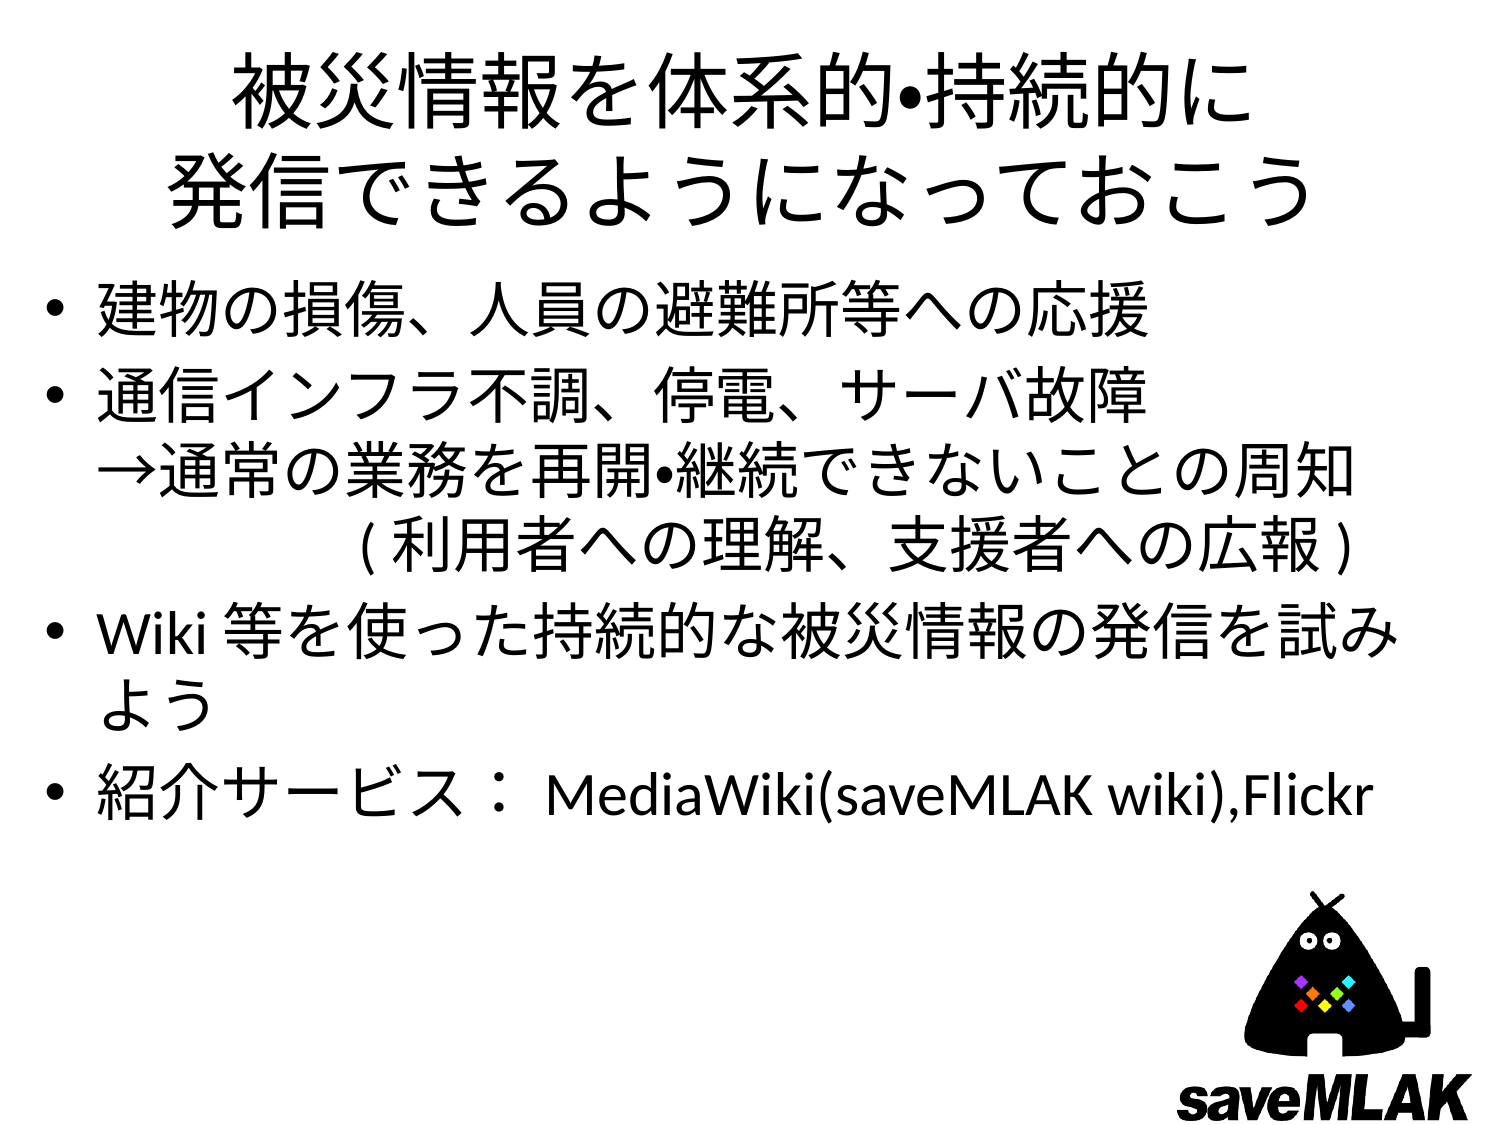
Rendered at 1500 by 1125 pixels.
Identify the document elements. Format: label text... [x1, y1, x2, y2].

list 建物の損傷、人員の避難所等への応援 通信インフラ不調、停電、サーバ故障 →通常の業務を再開・継続できないことの周知 (利用者への理解、支援者への広報) Wiki等を使った持続的な被災情報の発信を試みよう 紹介サービス：MediaWiki(saveMLAK wiki),Flickr [29, 262, 1455, 1005]
title 被災情報を体系的・持続的に 発信できるようになっておこう [17, 45, 1471, 233]
picture [1177, 891, 1472, 1121]
